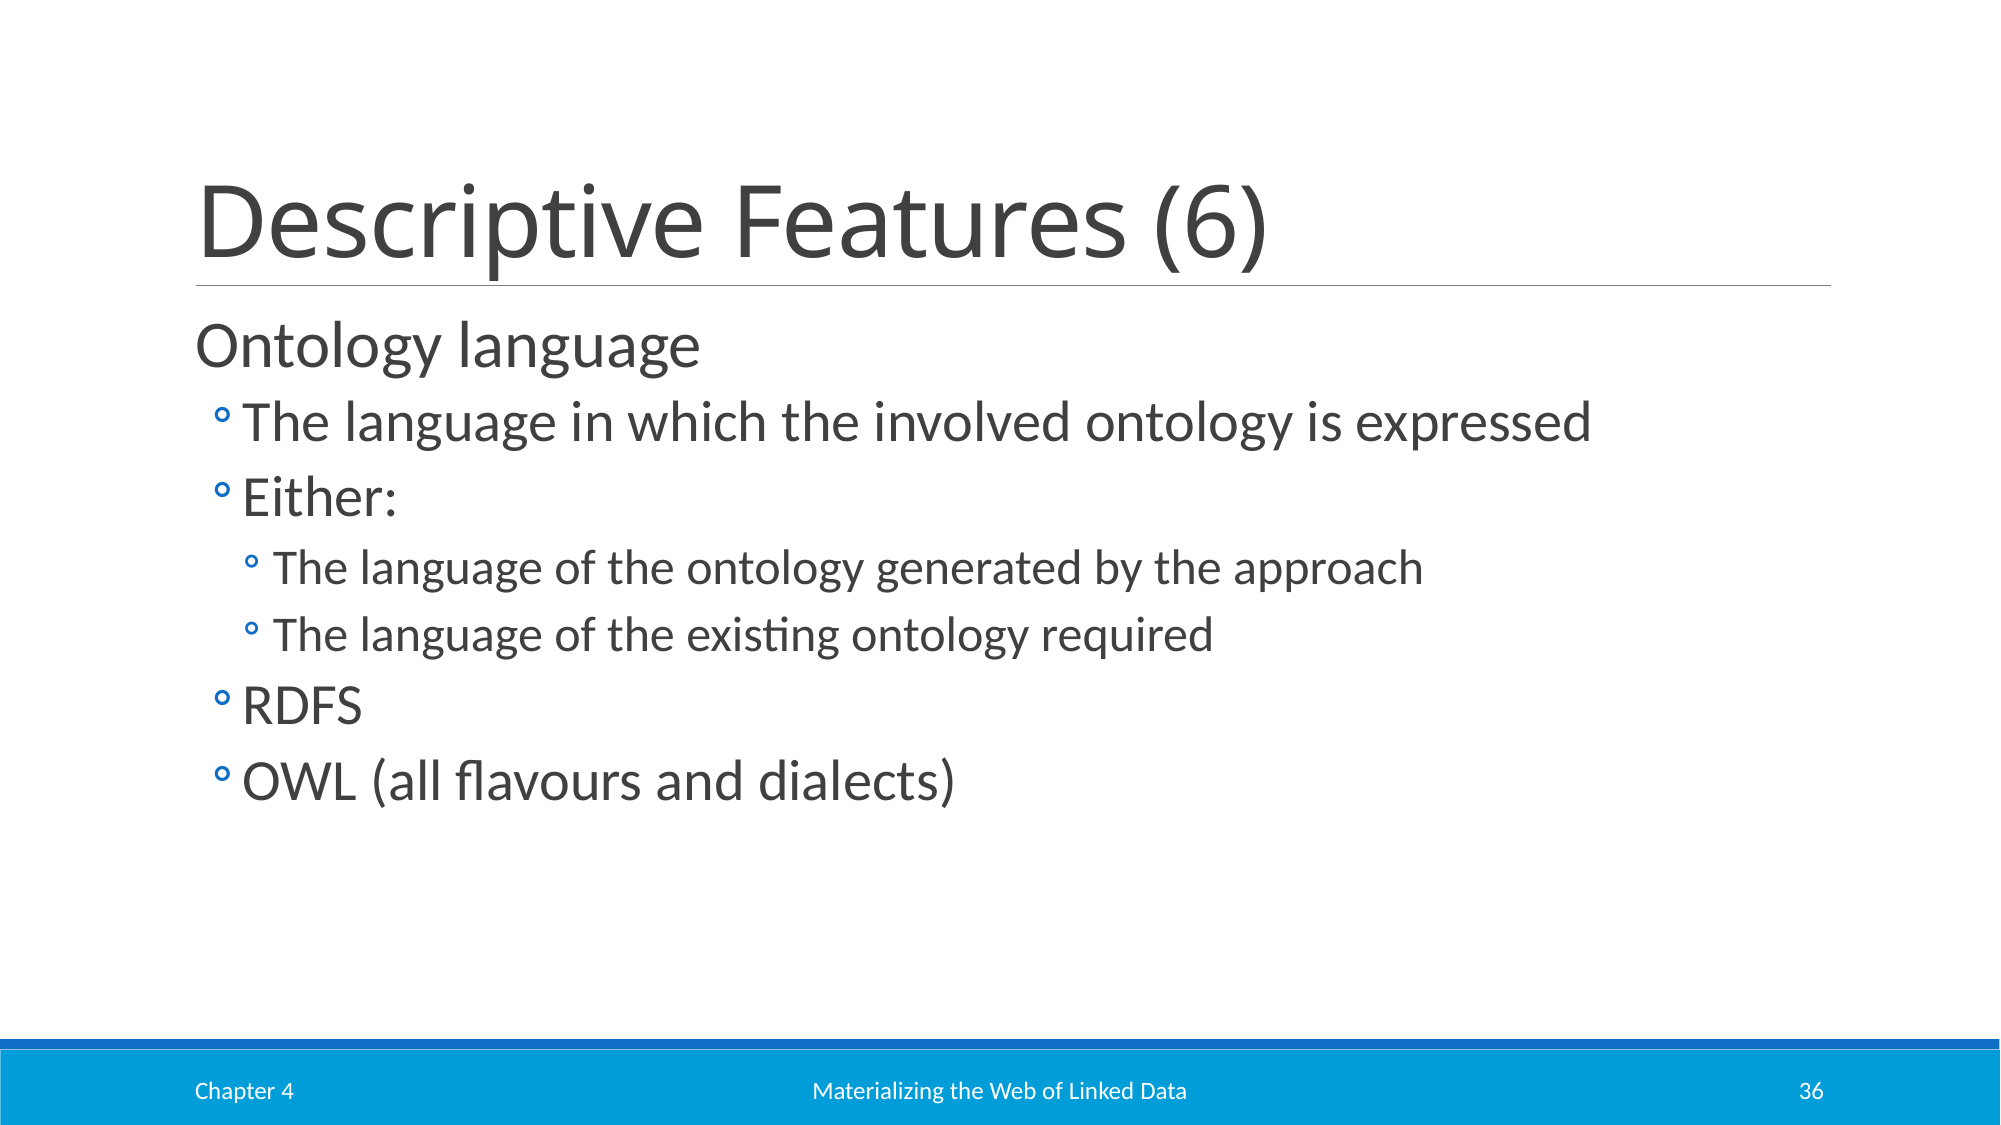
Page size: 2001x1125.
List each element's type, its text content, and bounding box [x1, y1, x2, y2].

slide_number 36 [1624, 1059, 1840, 1120]
slide_number Chapter 4 [180, 1059, 586, 1120]
footer Materializing the Web of Linked Data [604, 1059, 1396, 1120]
list Ontology language The language in which the involved ontology is expressed Either: The language of the ontology generated by the approach The language of the existing ontology required RDFS OWL (all flavours and dialects) [180, 302, 1830, 963]
title Descriptive Features (6) [180, 47, 1830, 285]
